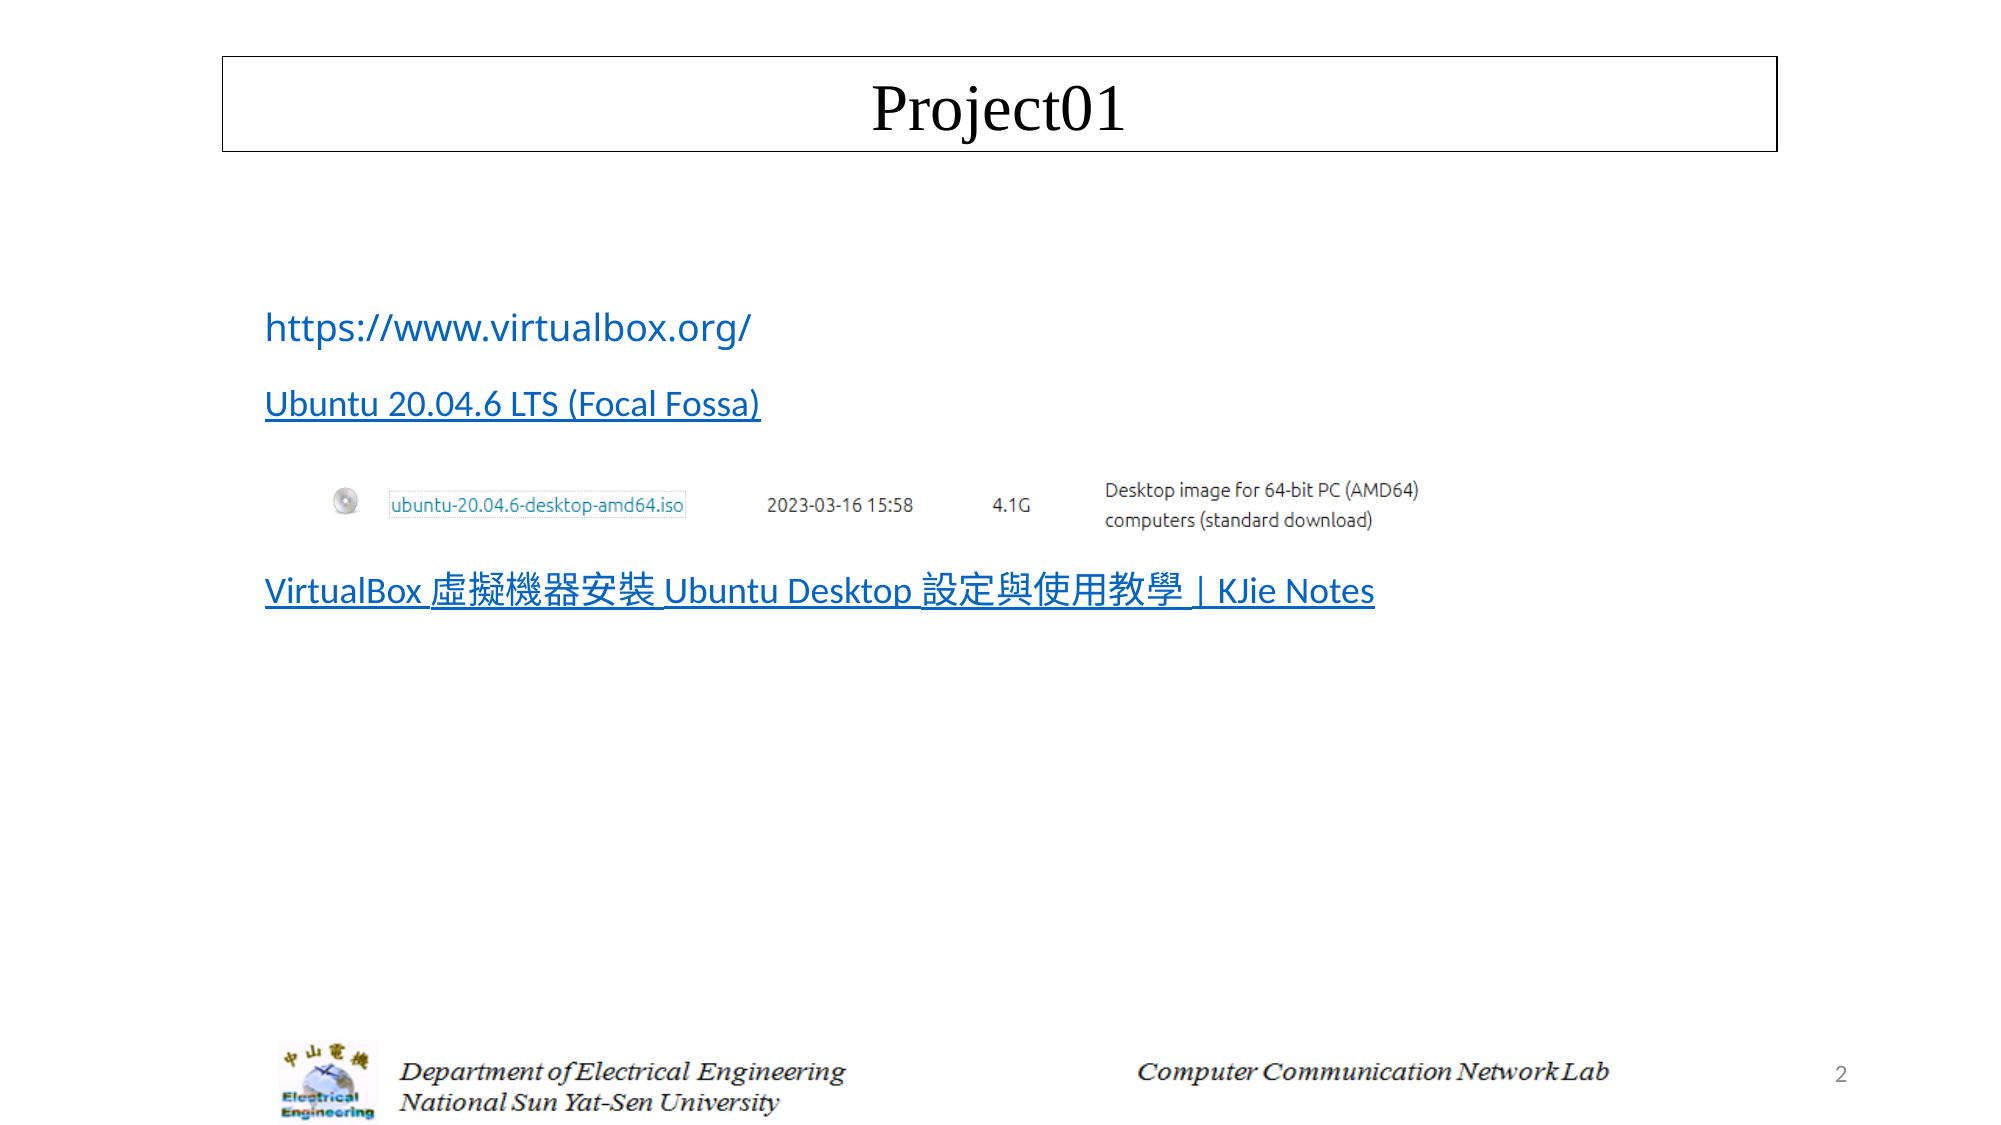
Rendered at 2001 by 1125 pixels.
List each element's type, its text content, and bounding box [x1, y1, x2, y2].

text_box Ubuntu 20.04.6 LTS (Focal Fossa) [249, 371, 1251, 432]
picture [249, 999, 1750, 1125]
text_box Project01 [222, 56, 1778, 152]
slide_number 2 [1750, 1042, 1863, 1103]
picture [307, 467, 1511, 542]
text_box VirtualBox 虛擬機器安裝 Ubuntu Desktop 設定與使用教學 | KJie Notes [250, 558, 1497, 628]
text_box https://www.virtualbox.org/ [249, 296, 1251, 363]
